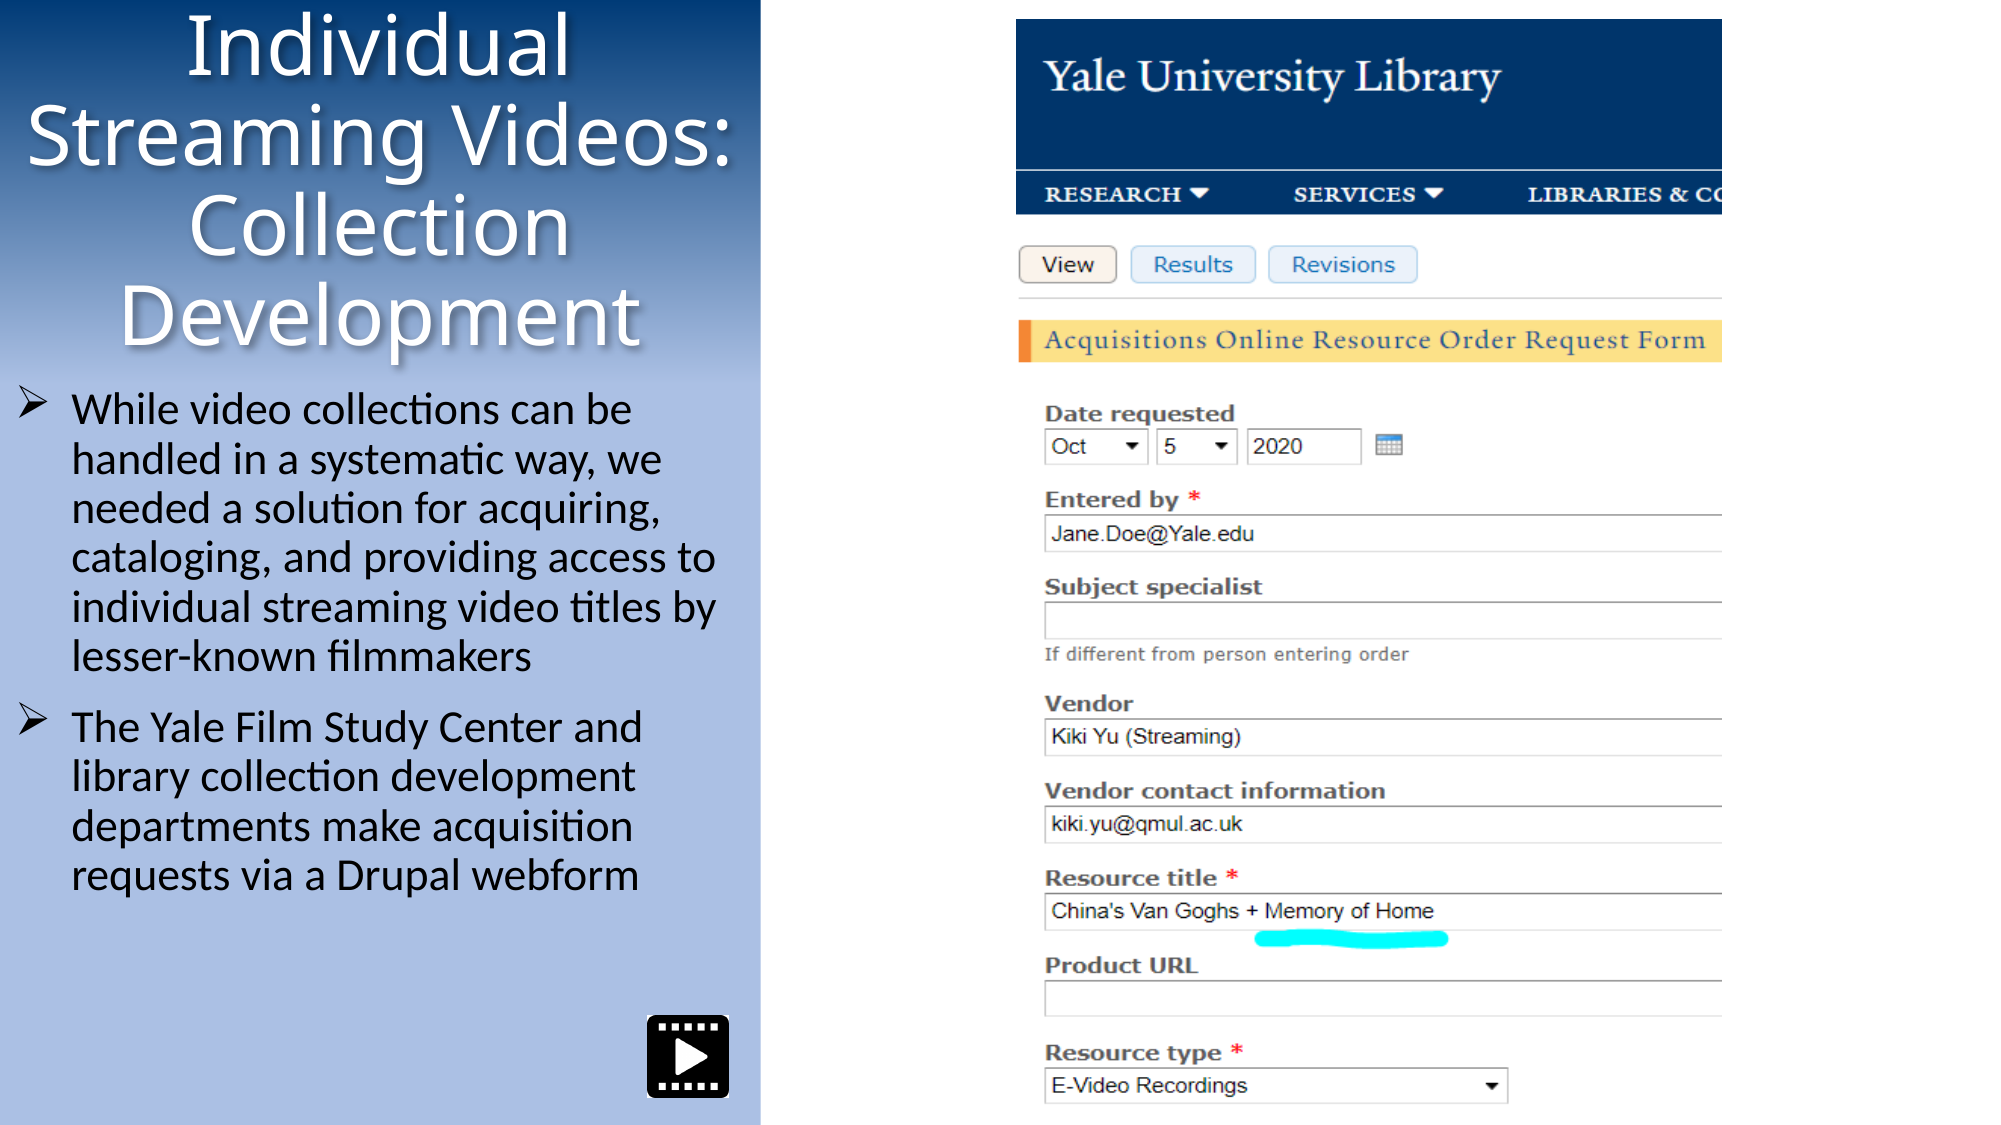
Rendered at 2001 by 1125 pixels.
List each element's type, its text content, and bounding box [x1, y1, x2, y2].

picture [1016, 19, 1723, 1114]
text_box [759, 0, 2000, 1125]
title Individual Streaming Videos: Collection Development [0, 36, 759, 332]
picture [647, 1015, 729, 1098]
list While video collections can be handled in a systematic way, we needed a solution for acquiring, cataloging, and providing access to individual streaming video titles by lesser-known filmmakers The Yale Film Study Center and library collection development departments make acquisition requests via a Drupal webform [0, 377, 761, 1016]
